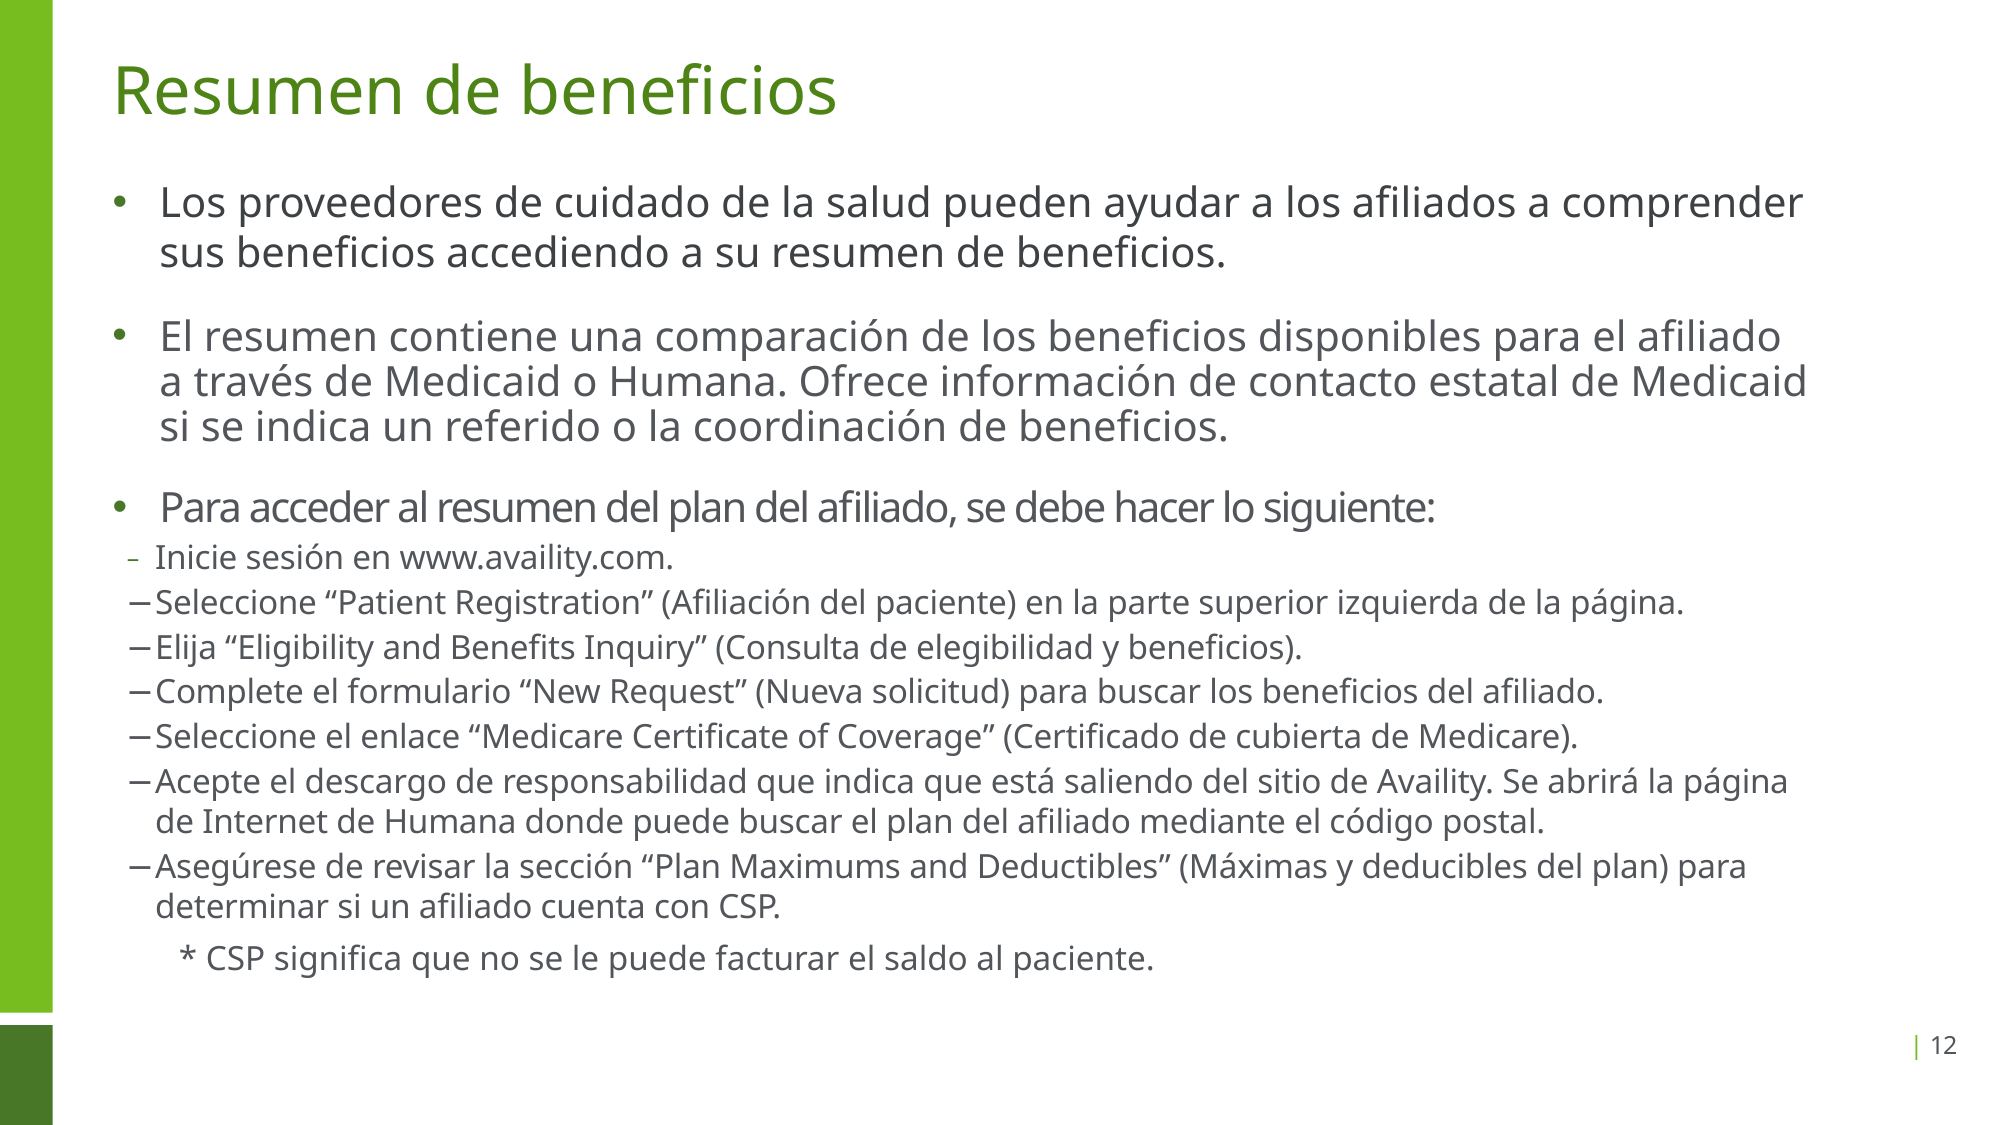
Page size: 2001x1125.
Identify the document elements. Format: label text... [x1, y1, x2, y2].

text_box Los proveedores de cuidado de la salud pueden ayudar a los afiliados a comprender sus beneficios accediendo a su resumen de beneficios. El resumen contiene una comparación de los beneficios disponibles para el afiliado a través de Medicaid o Humana. Ofrece información de contacto estatal de Medicaid si se indica un referido o la coordinación de beneficios. Para acceder al resumen del plan del afiliado, se debe hacer lo siguiente: − Inicie sesión en www.availity.com. − Seleccione “Patient Registration” (Afiliación del paciente) en la parte superior izquierda de la página. − Elija “Eligibility and Benefits Inquiry” (Consulta de elegibilidad y beneficios). − Complete el formulario “New Request” (Nueva solicitud) para buscar los beneficios del afiliado. − Seleccione el enlace “Medicare Certificate of Coverage” (Certificado de cubierta de Medicare). − Acepte el descargo de responsabilidad que indica que está saliendo del sitio de Availity. Se abrirá la página de Internet de Humana donde puede buscar el plan del afiliado mediante el código postal. − Asegúrese de revisar la sección “Plan Maximums and Deductibles” (Máximas y deducibles del plan) para determinar si un afiliado cuenta con CSP. * CSP significa que no se le puede facturar el saldo al paciente. [110, 174, 1938, 978]
slide_number | 12 [1894, 1037, 1988, 1125]
title Resumen de beneficios [110, 45, 1552, 236]
